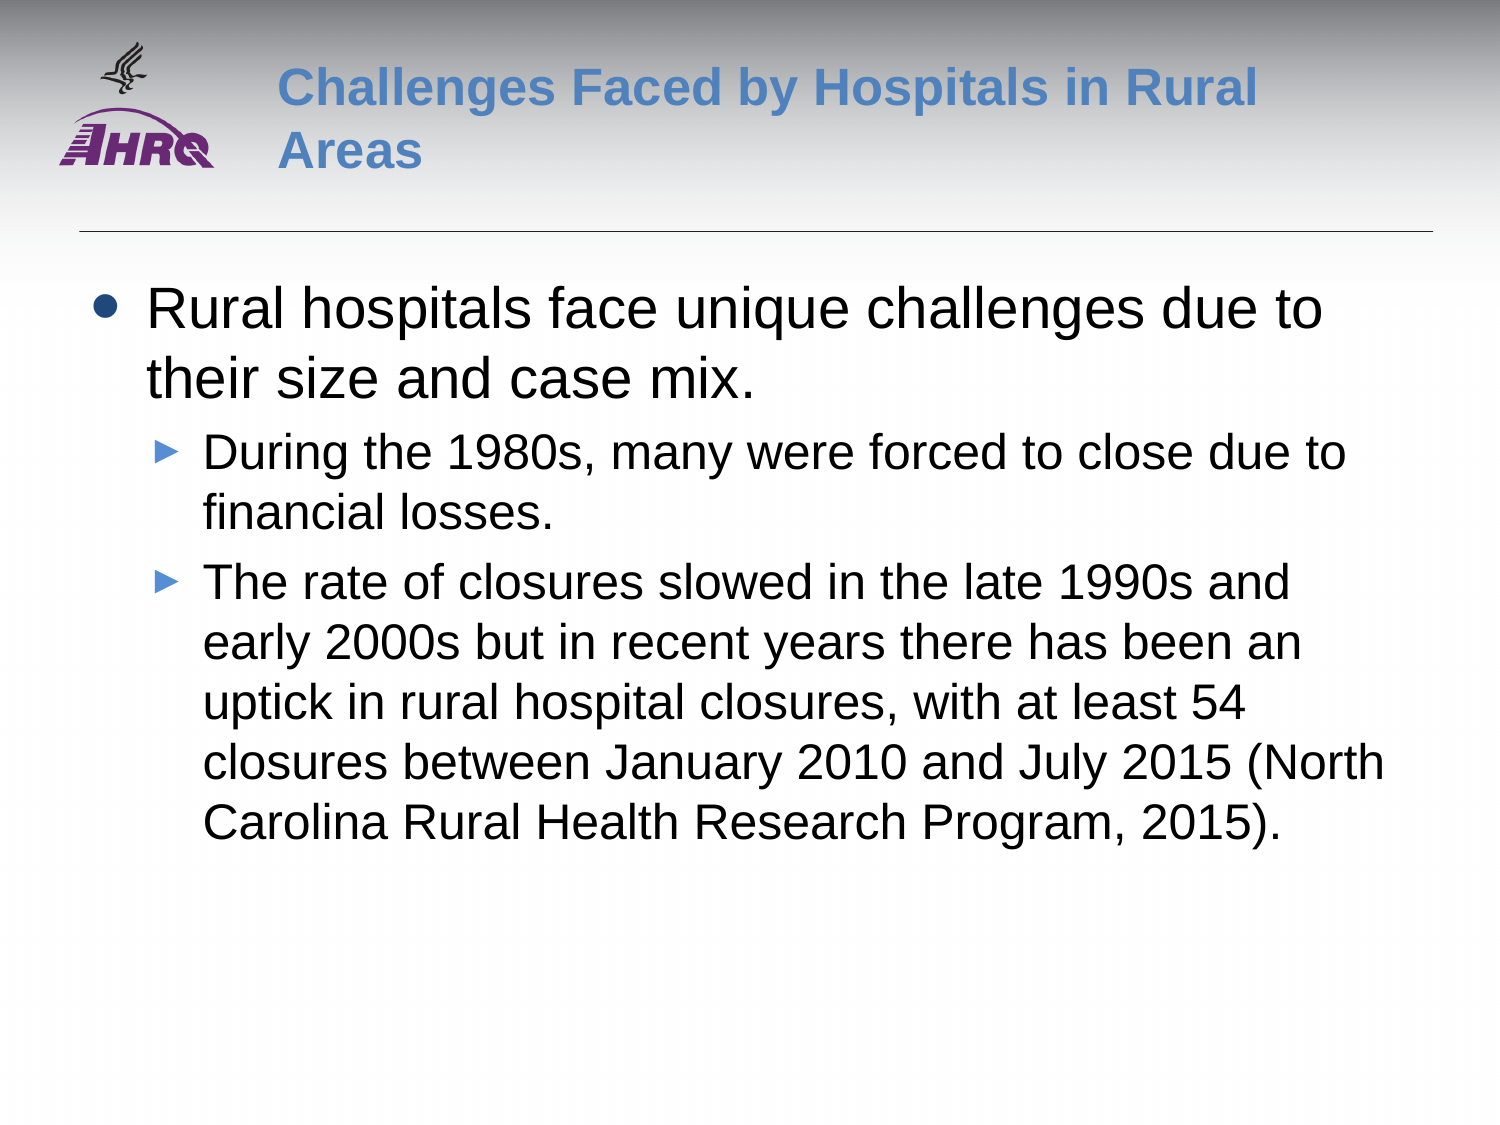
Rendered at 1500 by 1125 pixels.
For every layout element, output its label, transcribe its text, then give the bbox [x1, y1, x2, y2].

title Challenges Faced by Hospitals in Rural Areas [262, 45, 1425, 188]
list Rural hospitals face unique challenges due to their size and case mix. During the 1980s, many were forced to close due to financial losses. The rate of closures slowed in the late 1990s and early 2000s but in recent years there has been an uptick in rural hospital closures, with at least 54 closures between January 2010 and July 2015 (North Carolina Rural Health Research Program, 2015). [75, 262, 1425, 1005]
picture [0, 0, 1500, 1125]
